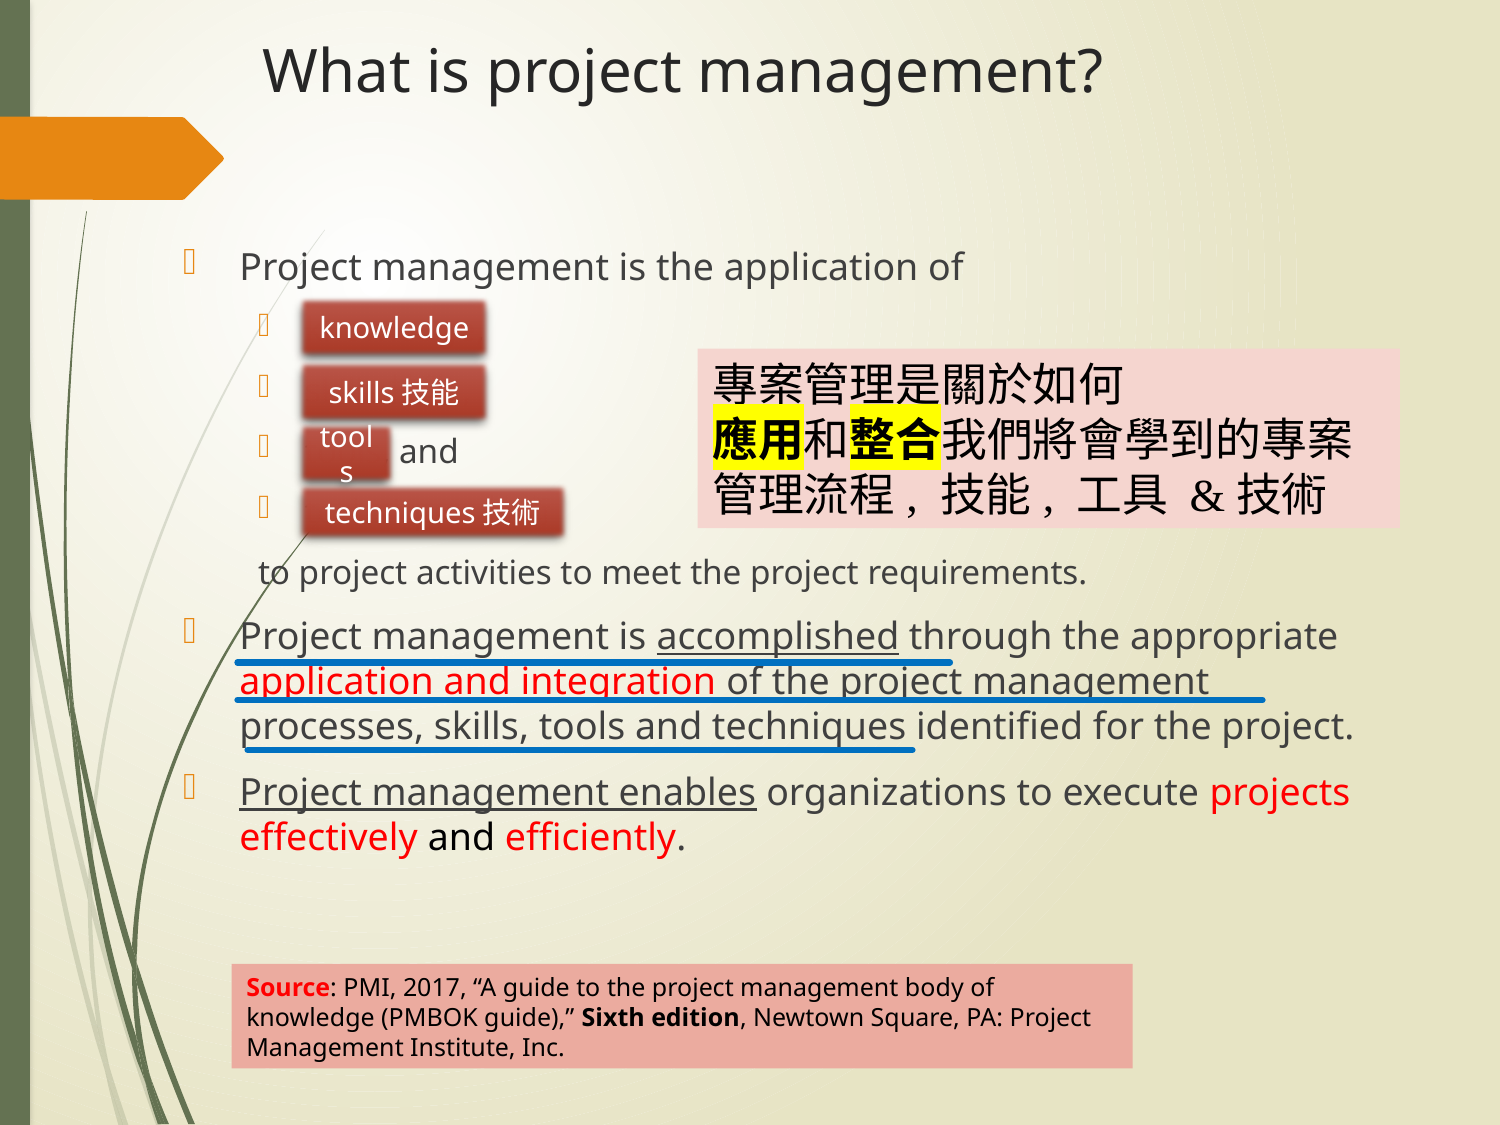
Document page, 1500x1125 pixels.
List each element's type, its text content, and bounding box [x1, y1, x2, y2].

text_box knowledge [306, 304, 482, 349]
list Project management is the application of knowledge, skills技能, tools, and techniques技術 to project activities to meet the project requirements. Project management is accomplished through the appropriate application and integration of the project management processes, skills, tools and techniques identified for the project. Project management enables organizations to execute projects effectively and efficiently. [168, 235, 1408, 949]
text_box techniques技術 [306, 491, 560, 531]
text_box skills技能 [306, 368, 482, 414]
text_box Source: PMI, 2017, “A guide to the project management body of knowledge (PMBOK guide),” Sixth edition, Newtown Square, PA: Project Management Institute, Inc. [231, 963, 1133, 1069]
title What is project management? [247, 25, 1329, 158]
text_box 專案管理是關於如何 應用和整合我們將會學到的專案管理流程, 技能, 工具 &技術 [697, 348, 1400, 529]
text_box tools [307, 430, 387, 475]
